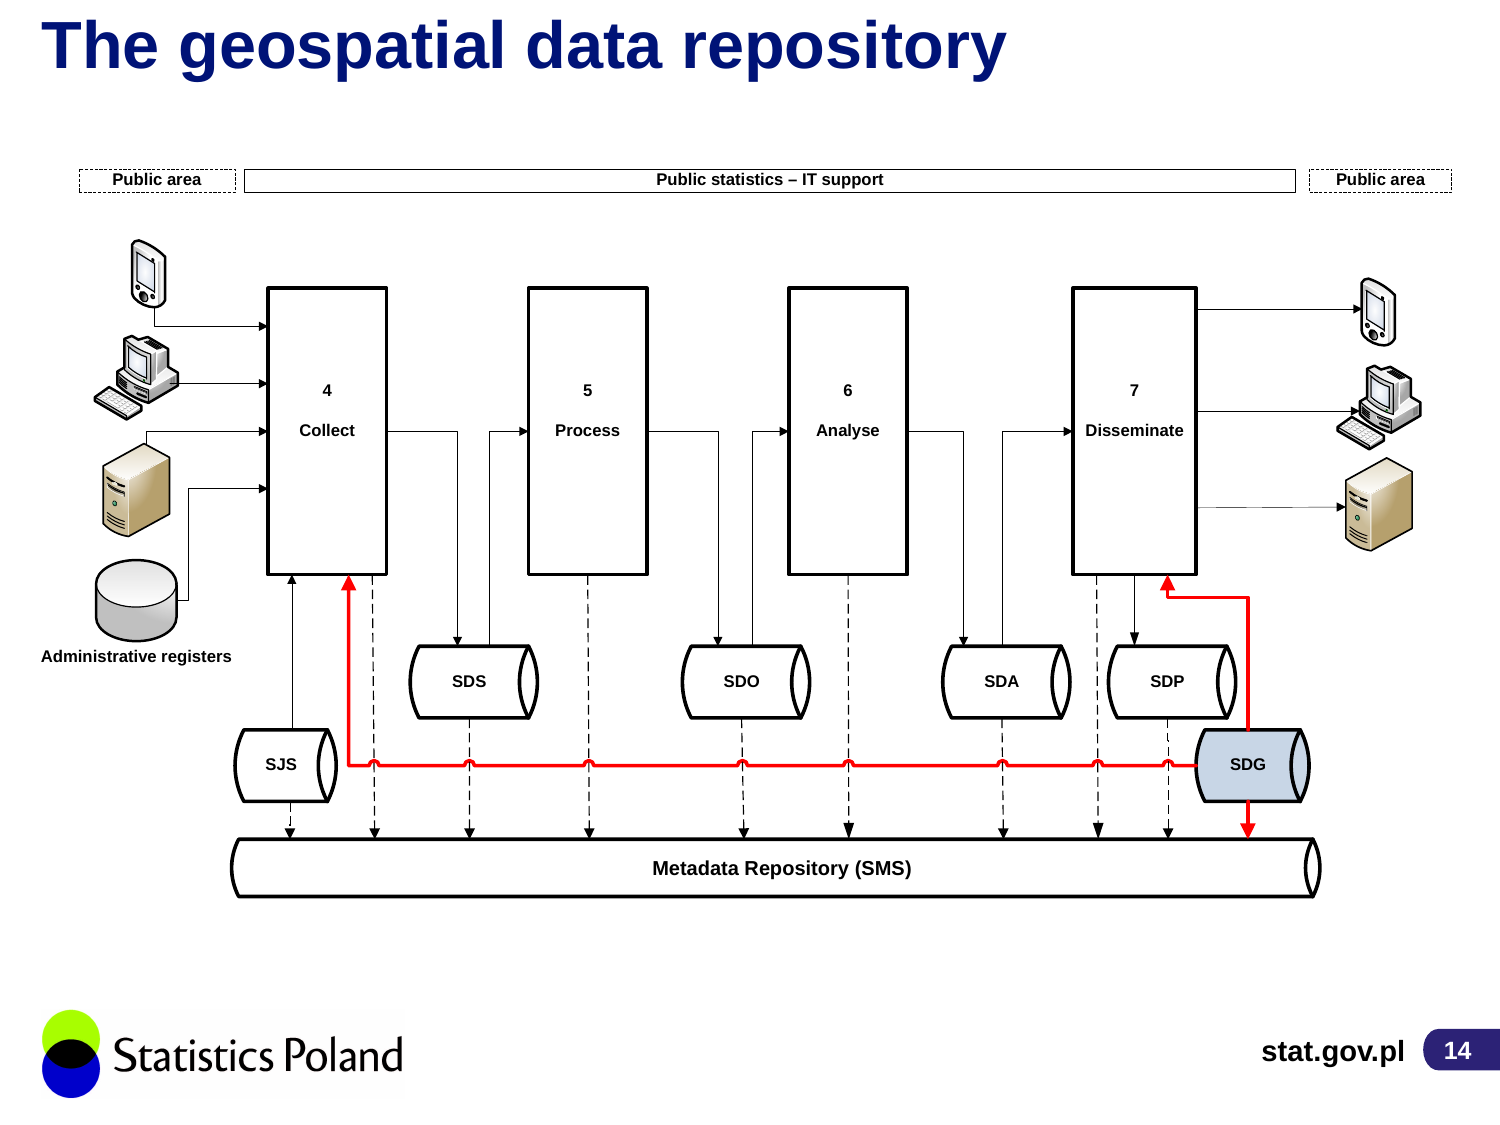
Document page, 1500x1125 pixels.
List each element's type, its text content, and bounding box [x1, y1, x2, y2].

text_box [13, 149, 1500, 1058]
picture [41, 1058, 405, 1099]
title The geospatial data repository [41, 31, 1459, 91]
